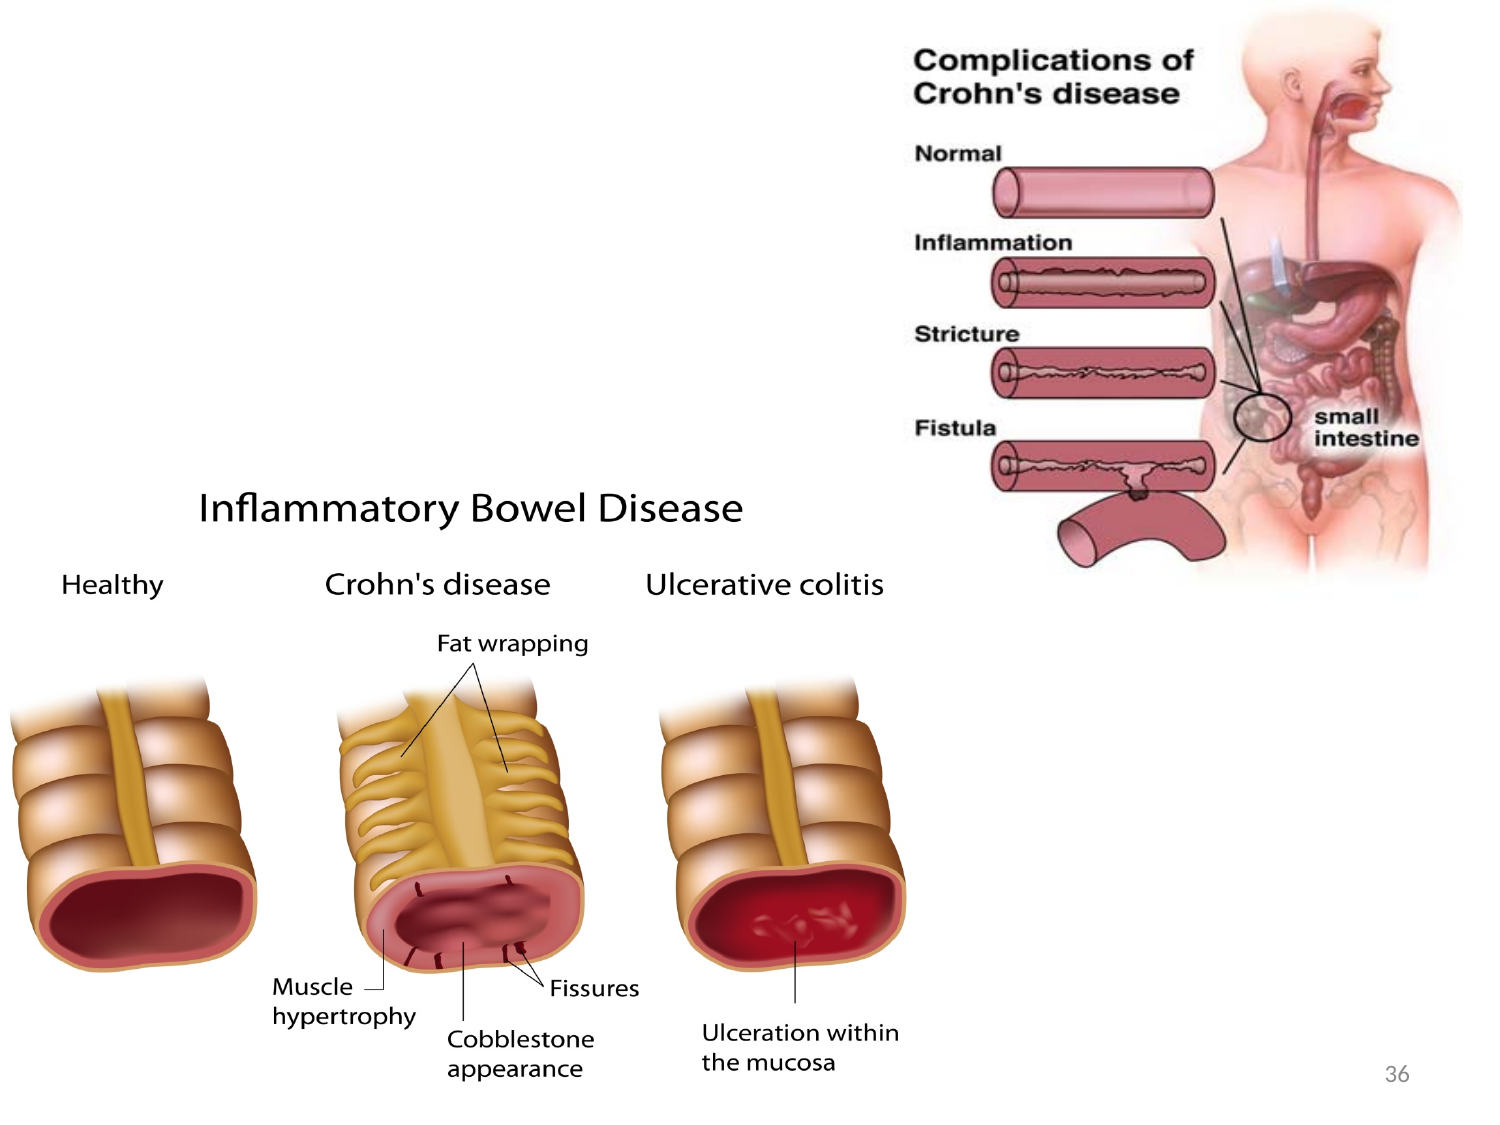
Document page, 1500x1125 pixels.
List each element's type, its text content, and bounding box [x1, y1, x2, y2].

slide_number 36 [1074, 1042, 1425, 1103]
picture [0, 0, 1463, 1099]
